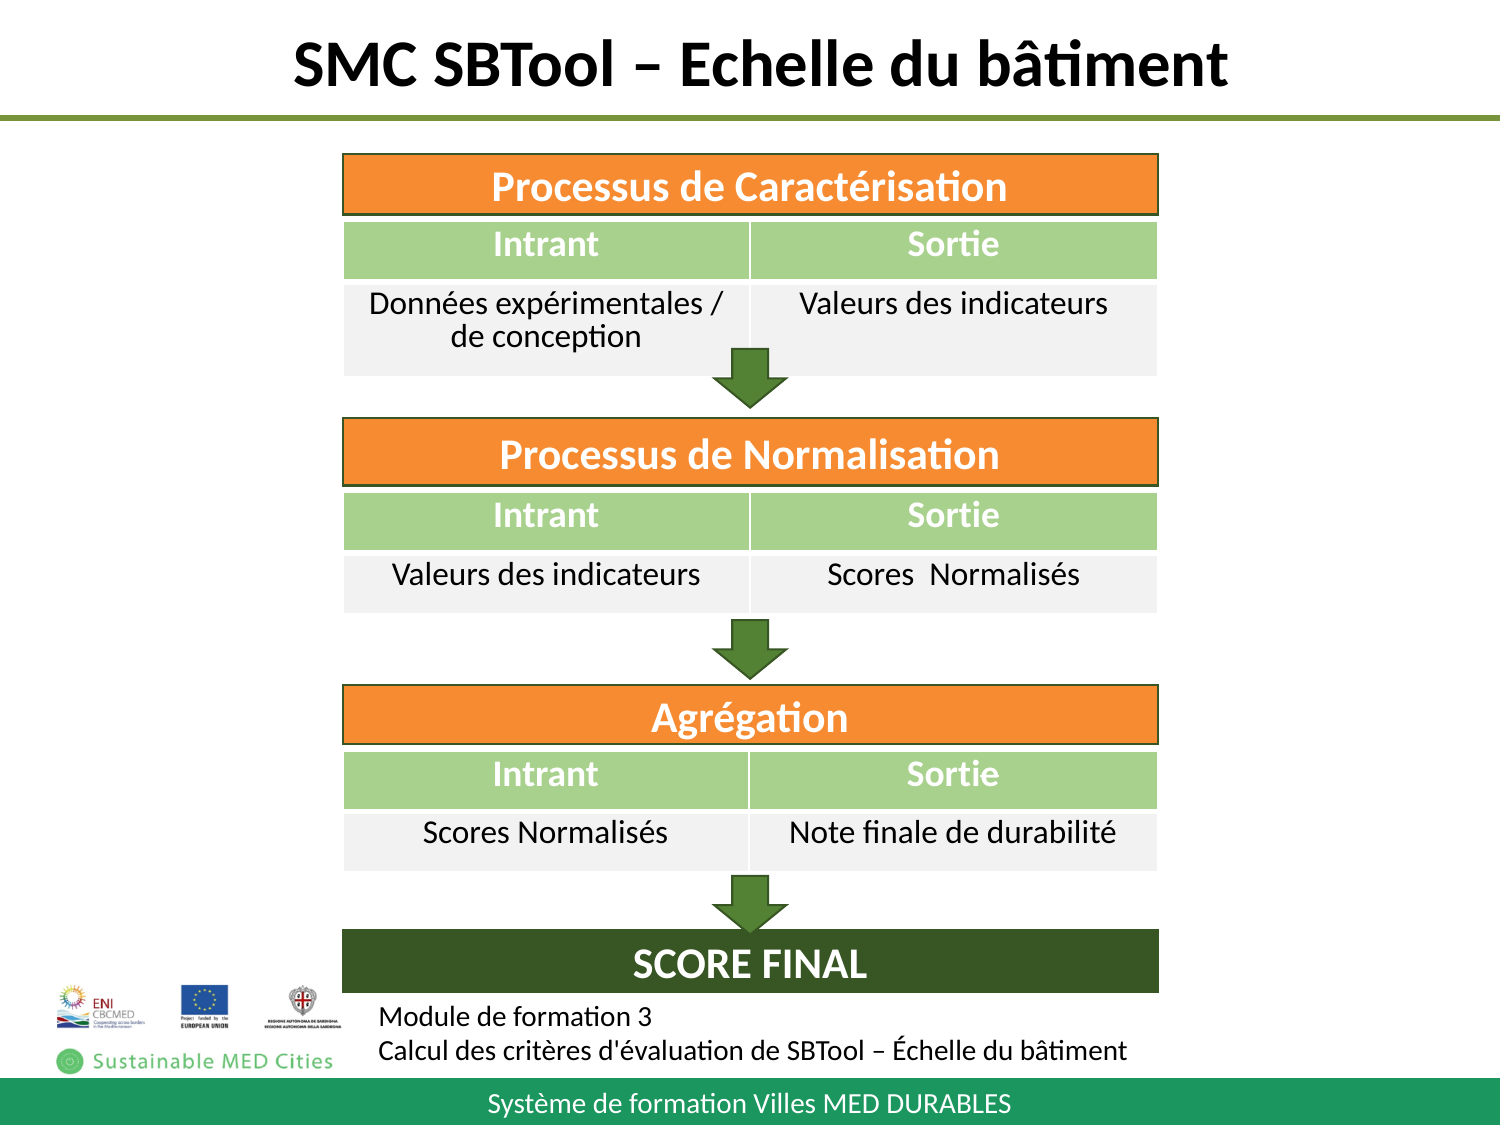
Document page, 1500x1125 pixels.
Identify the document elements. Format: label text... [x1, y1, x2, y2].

table_cell Scores Normalisés [751, 556, 1157, 613]
text_box SCORE FINAL [342, 929, 1158, 969]
table_cell Valeurs des indicateurs [751, 285, 1157, 363]
text_box Agrégation [342, 684, 1158, 745]
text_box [0, 970, 1500, 1125]
table_cell Données expérimentales / de conception [344, 285, 749, 363]
table_cell Note finale de durabilité [750, 814, 1157, 871]
table_cell Valeurs des indicateurs [344, 556, 749, 613]
text_box SMC SBTool – Echelle du bâtiment [278, 12, 1246, 107]
text_box [714, 348, 787, 408]
text_box [714, 875, 787, 935]
table_header Intrant [344, 222, 749, 279]
table_header Intrant [344, 752, 748, 809]
text_box Processus de Caractérisation [342, 153, 1158, 215]
table_header Sortie [751, 222, 1157, 279]
table_header Sortie [751, 493, 1157, 550]
table_header Sortie [750, 752, 1157, 809]
table_header Intrant [344, 493, 749, 550]
text_box [714, 620, 787, 679]
text_box Processus de Normalisation [342, 418, 1158, 486]
table_cell Scores Normalisés [344, 814, 748, 871]
